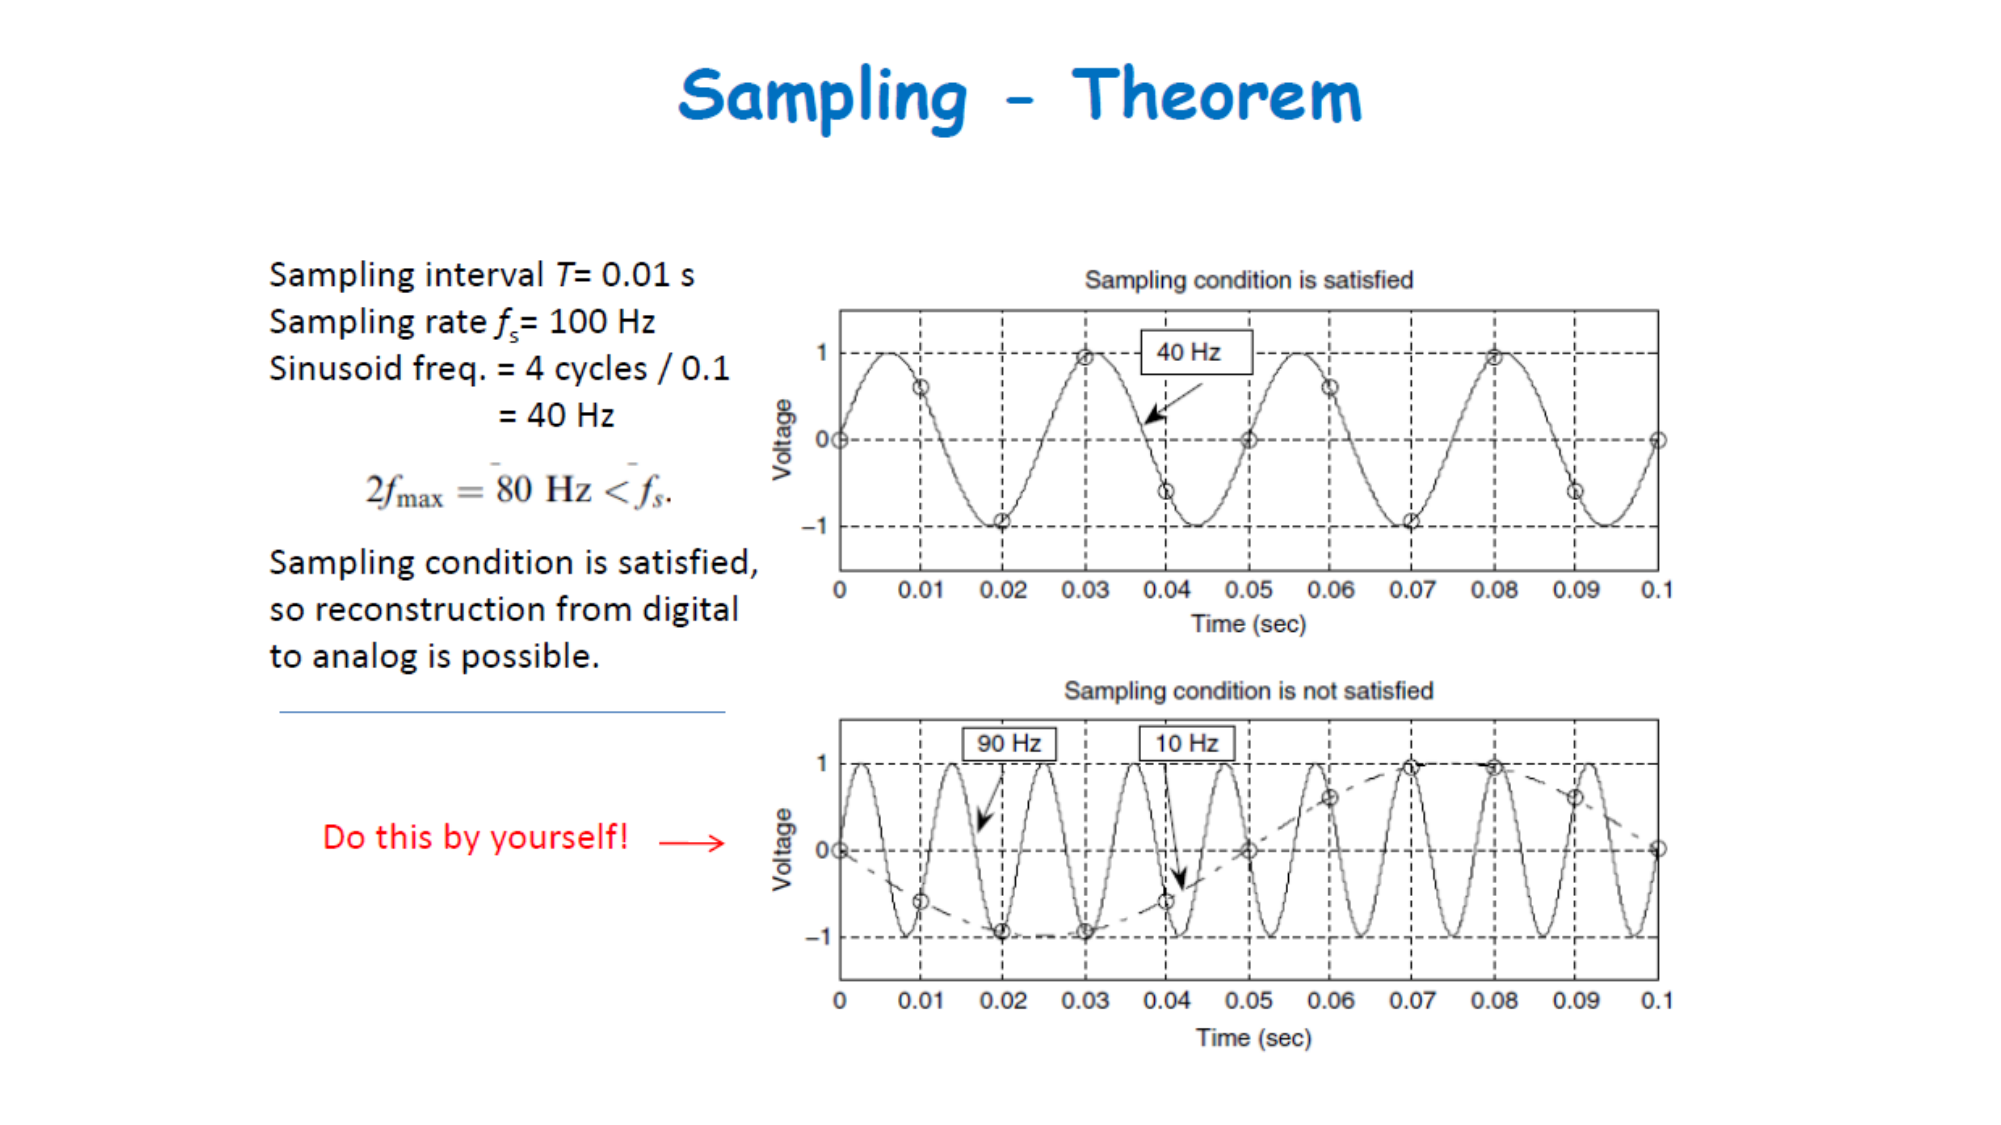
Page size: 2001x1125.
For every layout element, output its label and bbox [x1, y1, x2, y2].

picture [254, 36, 1700, 1056]
